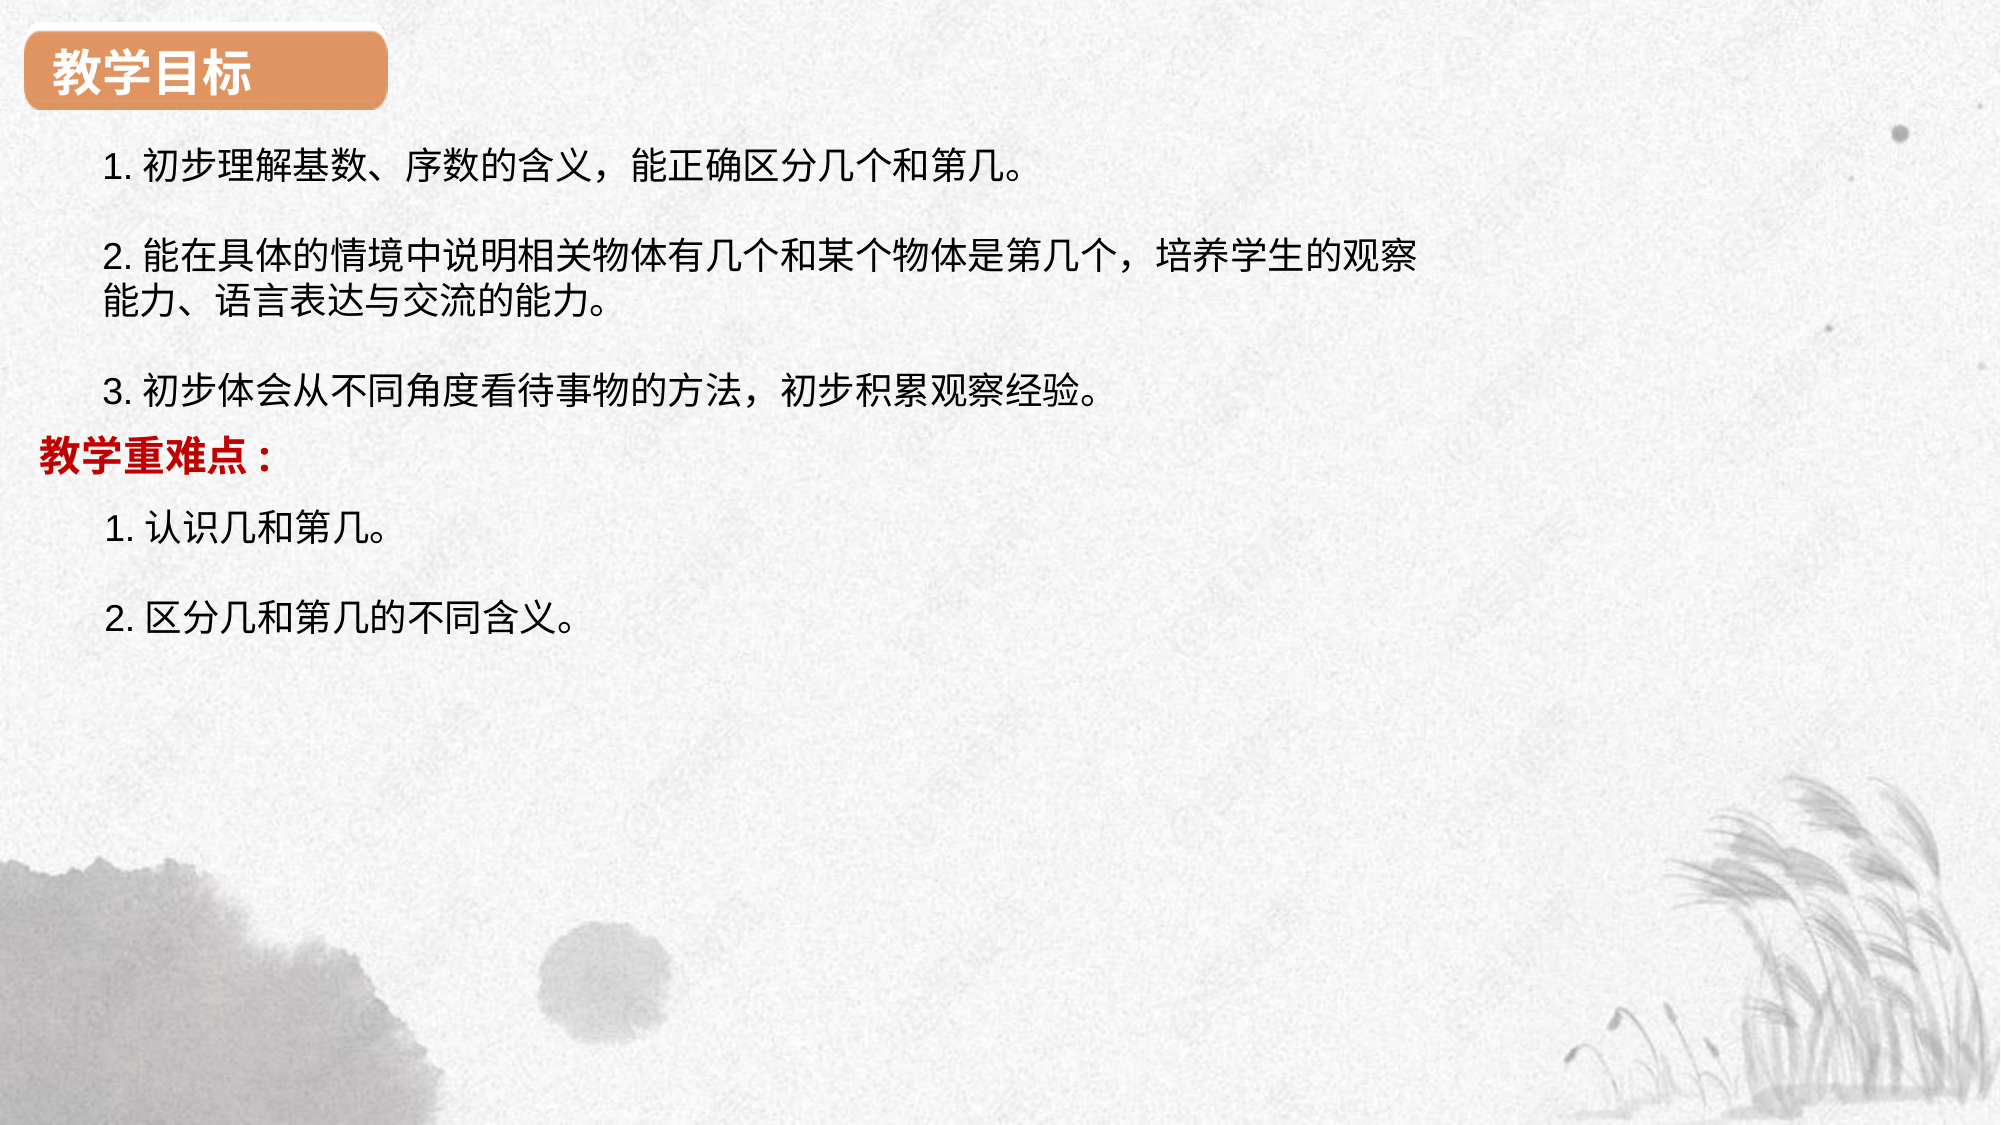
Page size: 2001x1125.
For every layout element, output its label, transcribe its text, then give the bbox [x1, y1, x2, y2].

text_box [24, 22, 388, 110]
text_box 教学重难点: [24, 421, 469, 487]
text_box 1.初步理解基数、序数的含义，能正确区分几个和第几。 2.能在具体的情境中说明相关物体有几个和某个物体是第几个，培养学生的观察能力、语言表达与交流的能力。 3.初步体会从不同角度看待事物的方法，初步积累观察经验。 [87, 134, 1468, 419]
text_box 1.认识几和第几。 2.区分几和第几的不同含义。 [89, 496, 1447, 647]
picture [0, 0, 2001, 1125]
